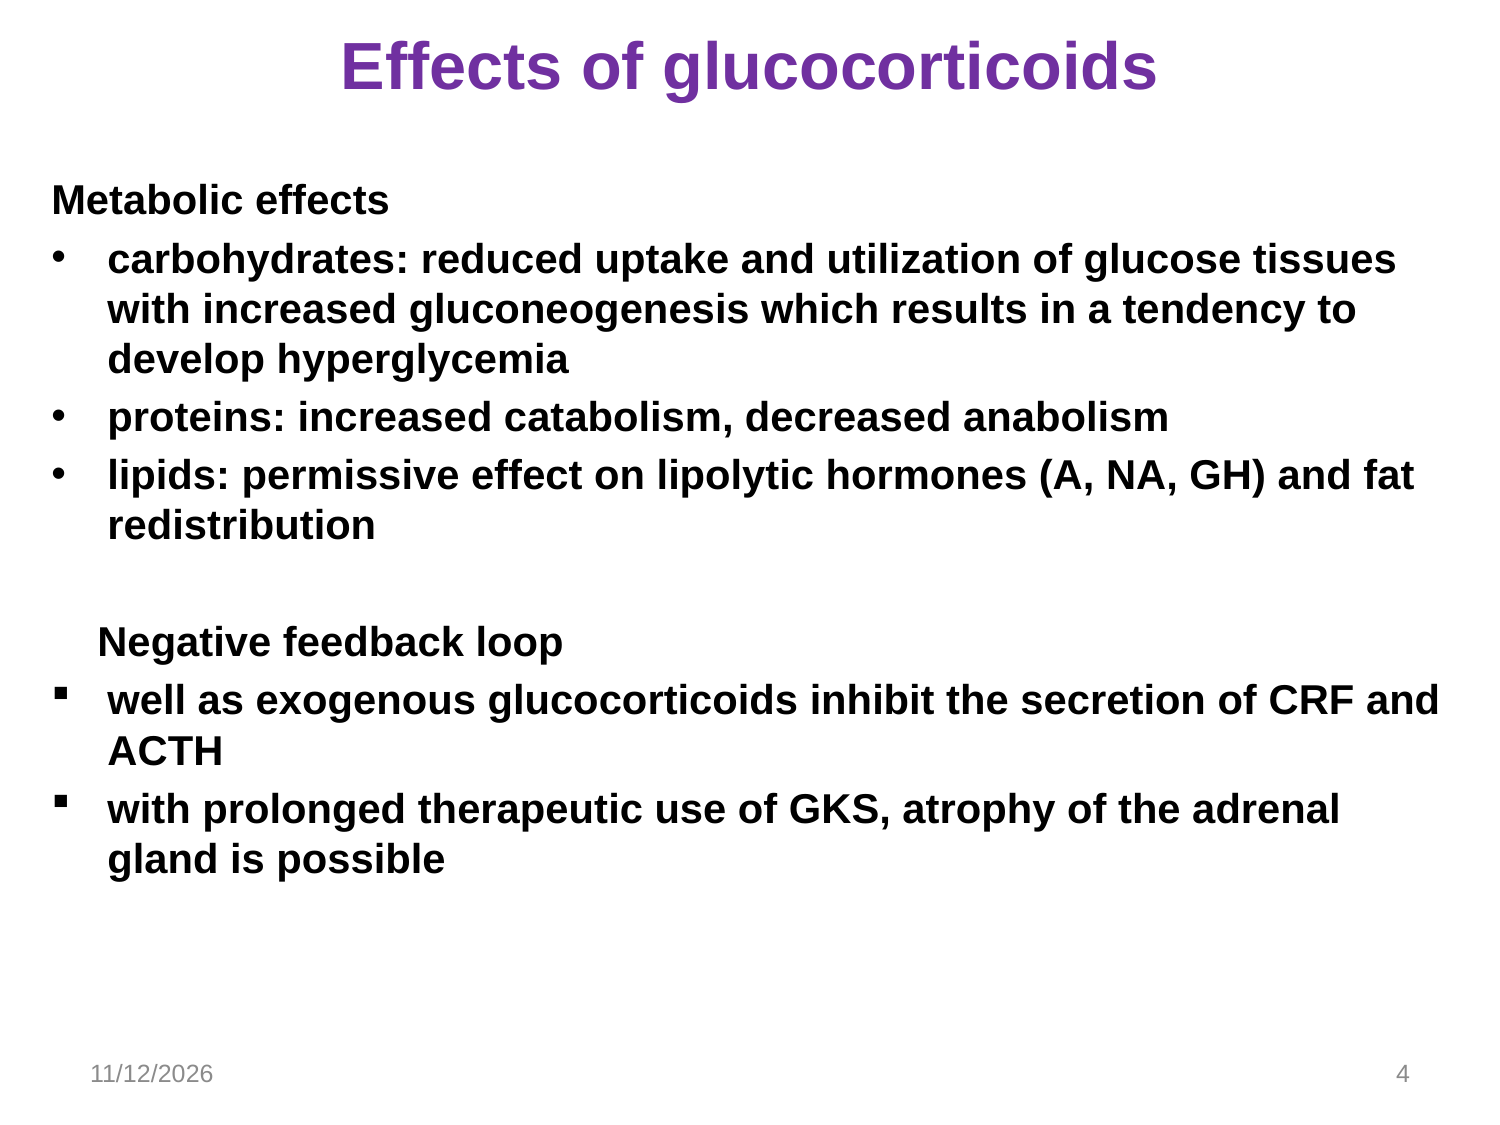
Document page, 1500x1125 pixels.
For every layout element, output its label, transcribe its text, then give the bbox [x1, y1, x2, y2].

list Metabolic effects carbohydrates: reduced uptake and utilization of glucose tissues with increased gluconeogenesis which results in a tendency to develop hyperglycemia proteins: increased catabolism, decreased anabolism lipids: permissive effect on lipolytic hormones (A, NA, GH) and fat redistribution Negative feedback loop well as exogenous glucocorticoids inhibit the secretion of CRF and ACTH with prolonged therapeutic use of GKS, atrophy of the adrenal gland is possible [35, 165, 1470, 1076]
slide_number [75, 1042, 425, 1103]
title Effects of glucocorticoids [0, 0, 1500, 126]
slide_number 4 [1074, 1042, 1425, 1103]
